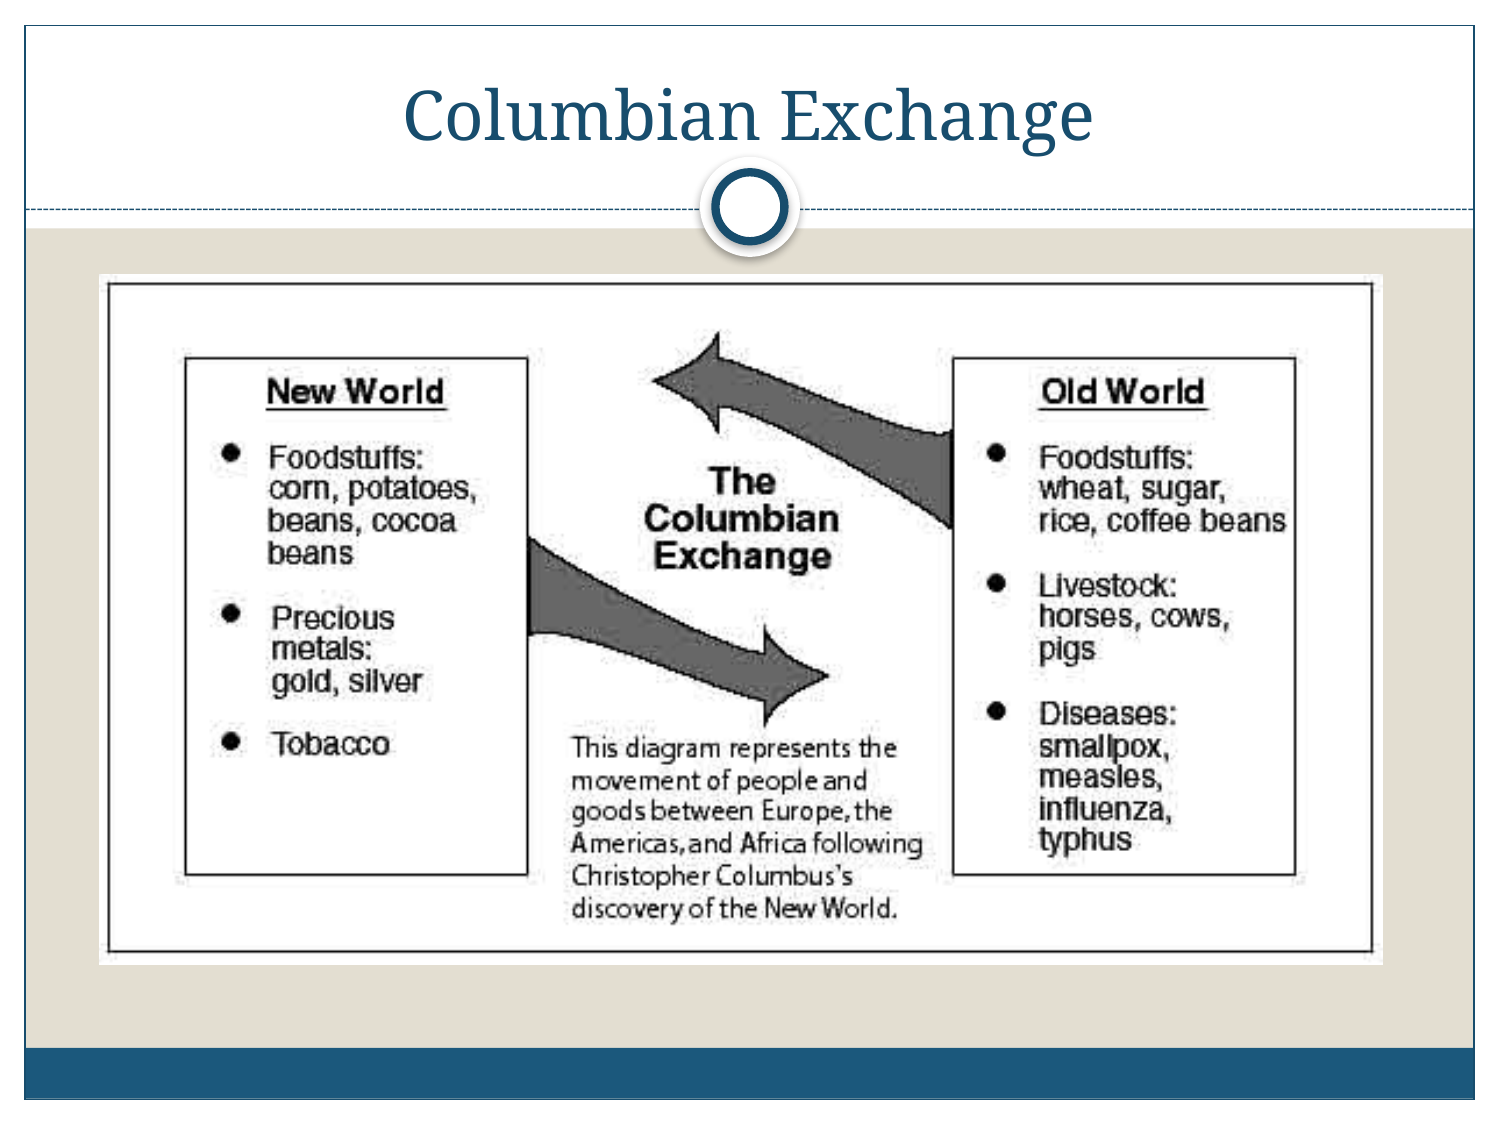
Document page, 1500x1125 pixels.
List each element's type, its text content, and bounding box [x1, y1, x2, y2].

title Columbian Exchange [49, 37, 1450, 162]
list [99, 274, 1383, 966]
